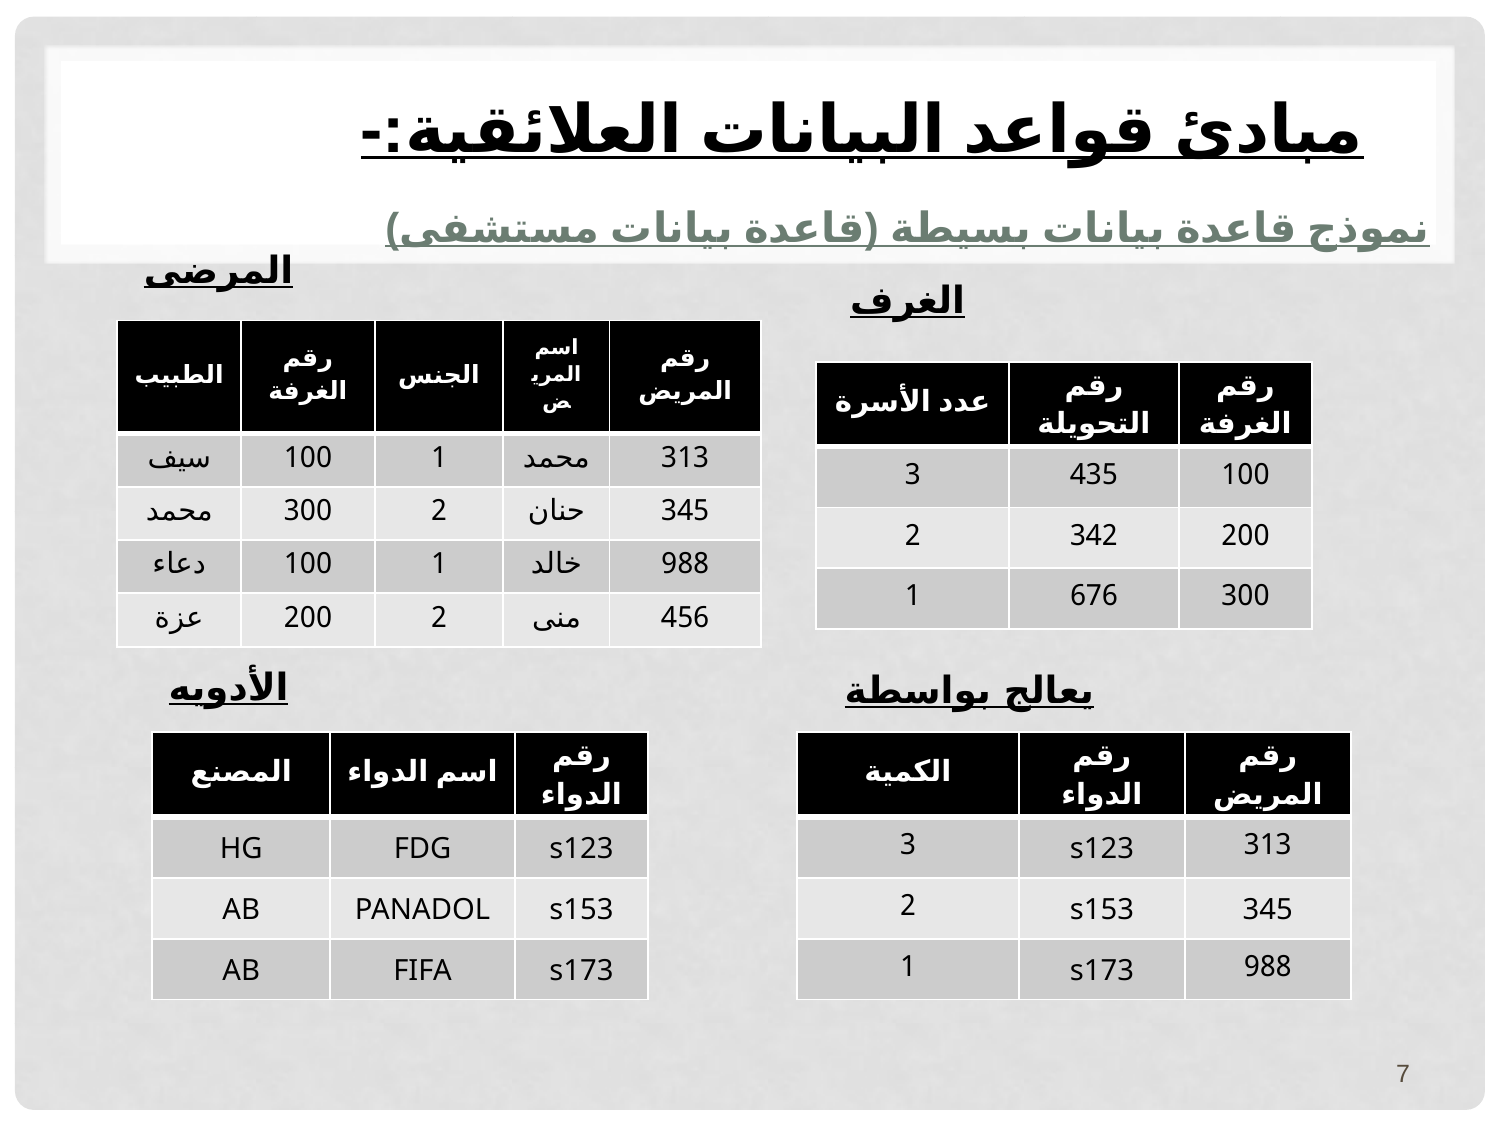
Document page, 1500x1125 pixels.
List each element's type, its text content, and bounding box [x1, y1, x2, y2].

table_header رقم التحويلة [1010, 363, 1178, 444]
table_cell 100 [242, 436, 374, 486]
text_box الغرف [831, 268, 984, 329]
table_cell 313 [1186, 820, 1350, 877]
table_cell 2 [376, 488, 502, 539]
text_box يعالج بواسطة [816, 658, 1110, 718]
table_cell AB [153, 879, 329, 938]
table_header الطبيب [118, 321, 240, 431]
table_cell 435 [1010, 449, 1178, 507]
table_header عدد الأسرة [817, 363, 1008, 444]
table_cell سيف [118, 436, 240, 486]
table_cell دعاء [118, 541, 240, 592]
table_cell 3 [817, 449, 1008, 507]
table_header رقم الغرفة [1180, 363, 1311, 444]
table_cell 2 [817, 508, 1008, 567]
table_cell محمد [118, 488, 240, 539]
table_cell 313 [610, 436, 760, 486]
table_header رقم الغرفة [242, 321, 374, 431]
table_cell 100 [242, 541, 374, 592]
table_cell HG [153, 820, 329, 877]
table_cell s173 [516, 940, 647, 999]
table_cell 2 [376, 594, 502, 646]
text_box المرضى [124, 238, 313, 299]
table_cell s153 [516, 879, 647, 938]
table_cell 1 [376, 436, 502, 486]
table_cell 988 [1186, 940, 1350, 999]
table_cell 342 [1010, 508, 1178, 567]
table_cell 2 [798, 879, 1018, 938]
table_header رقم الدواء [1020, 733, 1184, 814]
table_cell 456 [610, 594, 760, 646]
table_cell 200 [1180, 508, 1311, 567]
table_cell 300 [242, 488, 374, 539]
table_cell 988 [610, 541, 760, 592]
table_header رقم المريض [610, 321, 760, 431]
table_cell FDG [331, 820, 514, 877]
text_box الأدويه [152, 655, 305, 716]
table_cell منى [504, 594, 609, 646]
table_cell حنان [504, 488, 609, 539]
table_cell AB [153, 940, 329, 999]
table_cell s173 [1020, 940, 1184, 999]
table_header الكمية [798, 733, 1018, 814]
slide_number 7 [1074, 1042, 1425, 1103]
table_header رقم الدواء [516, 733, 647, 814]
table_cell 1 [817, 569, 1008, 628]
table_header الجنس [376, 321, 502, 431]
table_cell s123 [1020, 820, 1184, 877]
table_cell 345 [1186, 879, 1350, 938]
table_cell خالد [504, 541, 609, 592]
table_header المصنع [153, 733, 329, 814]
table_cell s123 [516, 820, 647, 877]
table_cell FIFA [331, 940, 514, 999]
text_box مبادئ قواعد البيانات العلائقية:- [152, 78, 1379, 173]
table_cell PANADOL [331, 879, 514, 938]
table_cell s153 [1020, 879, 1184, 938]
title نموذج قاعدة بيانات بسيطة (قاعدة بيانات مستشفى) [179, 166, 1445, 286]
table_cell 3 [798, 820, 1018, 877]
table_cell 1 [376, 541, 502, 592]
table_cell 100 [1180, 449, 1311, 507]
table_header رقم المريض [1186, 733, 1350, 814]
table_header اسم المريض [504, 321, 609, 431]
table_cell 345 [610, 488, 760, 539]
table_cell محمد [504, 436, 609, 486]
table_cell 200 [242, 594, 374, 646]
table_cell 676 [1010, 569, 1178, 628]
table_cell 1 [798, 940, 1018, 999]
table_cell عزة [118, 594, 240, 646]
table_header اسم الدواء [331, 733, 514, 814]
table_cell 300 [1180, 569, 1311, 628]
